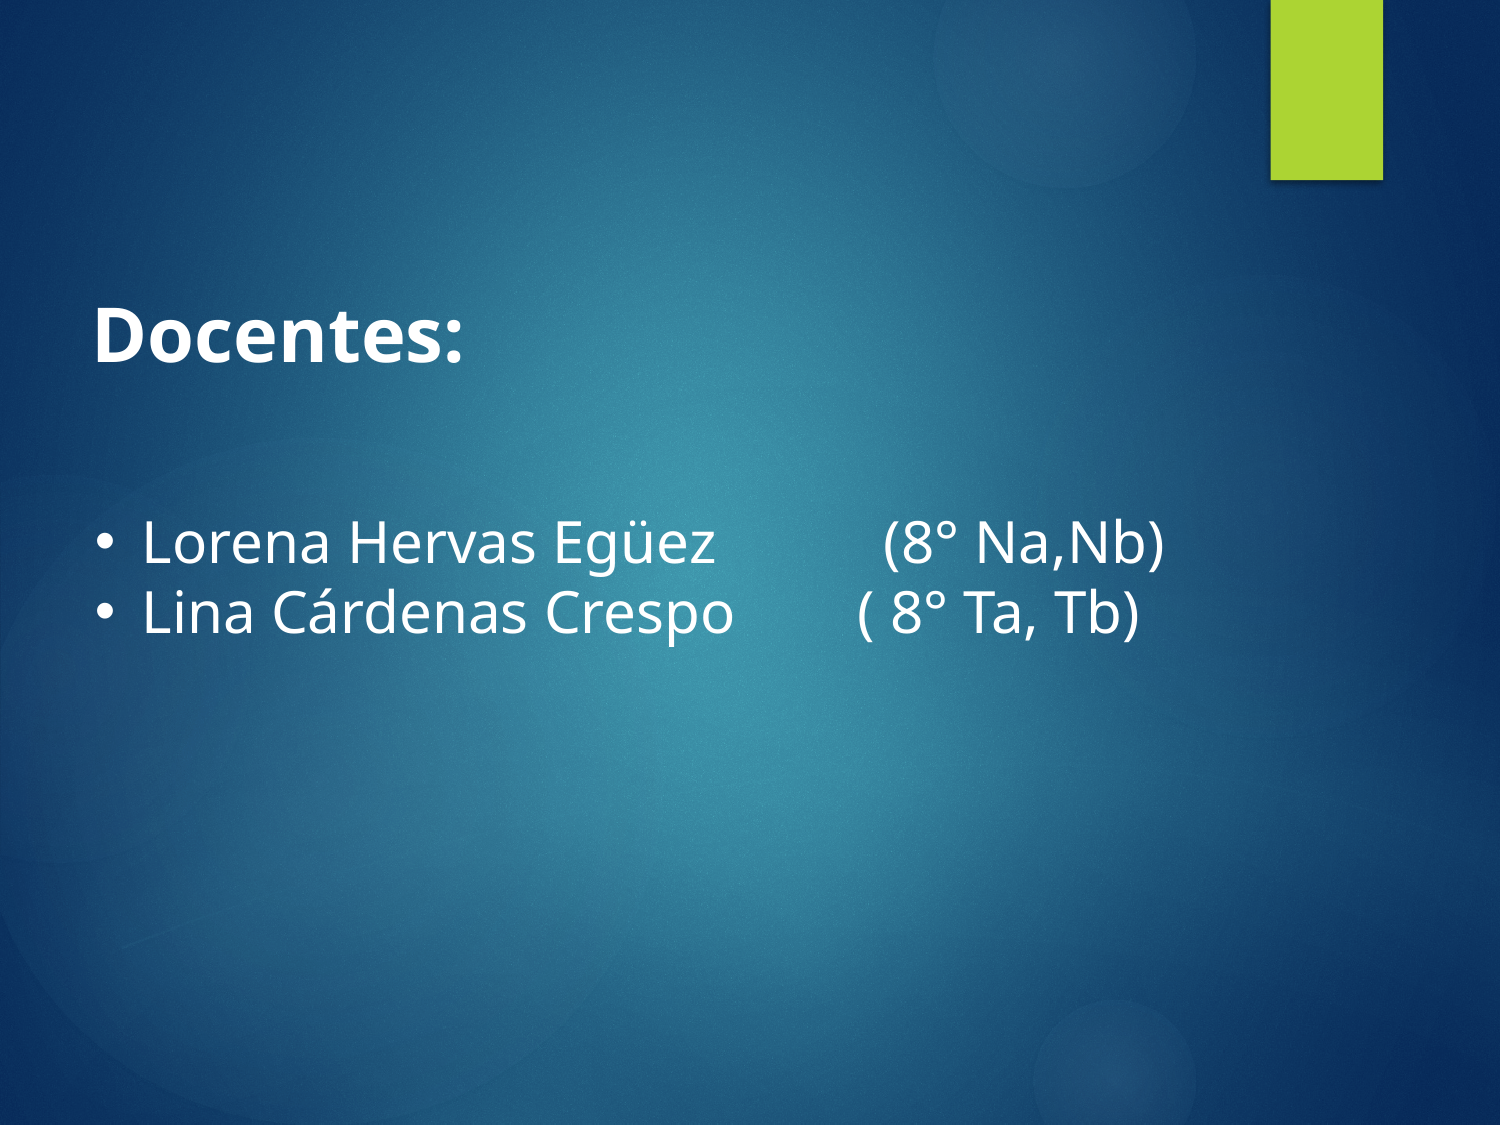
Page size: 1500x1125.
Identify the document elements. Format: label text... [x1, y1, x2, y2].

title Docentes: [76, 278, 1459, 468]
text_box Lorena Hervas Egüez (8° Na,Nb) Lina Cárdenas Crespo ( 8° Ta, Tb) [80, 497, 1270, 653]
